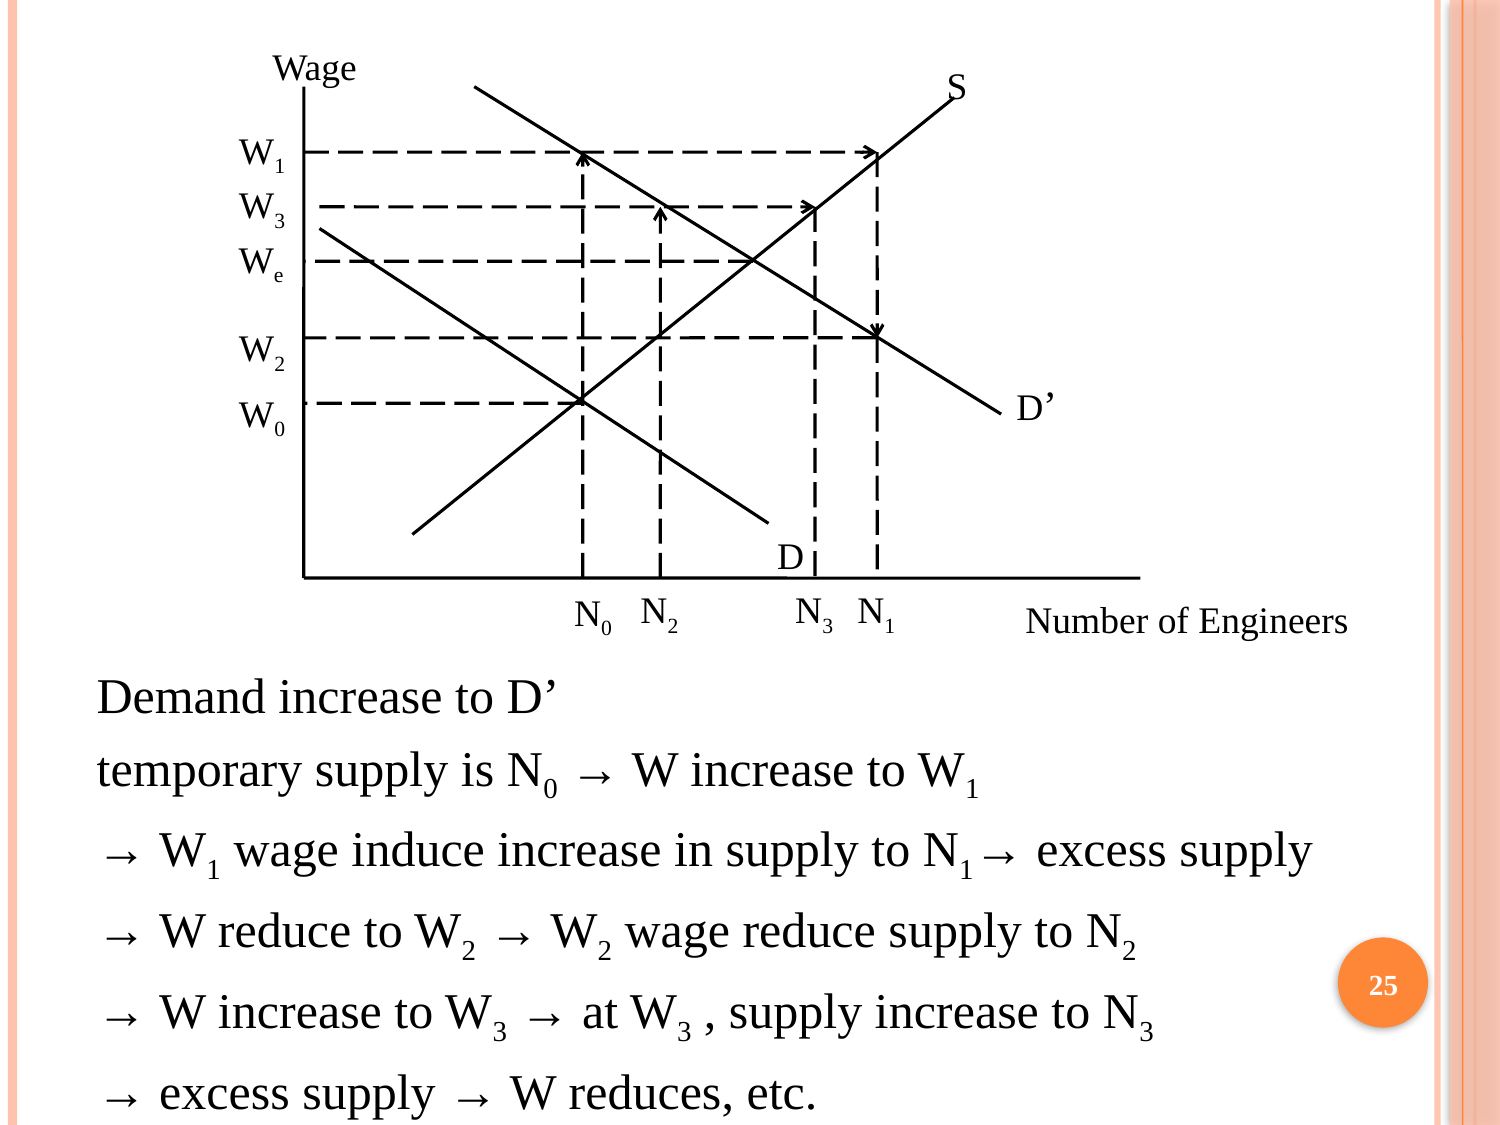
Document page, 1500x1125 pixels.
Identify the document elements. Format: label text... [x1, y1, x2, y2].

slide_number 25 [1333, 940, 1434, 1026]
text_box Demand increase to D’ temporary supply is N0 → W increase to W1 → W1 wage induce increase in supply to N1→ excess supply → W reduce to W2 → W2 wage reduce supply to N2 → W increase to W3 → at W3 , supply increase to N3 → excess supply → W reduces, etc. [81, 656, 1389, 1125]
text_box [210, 34, 1431, 646]
